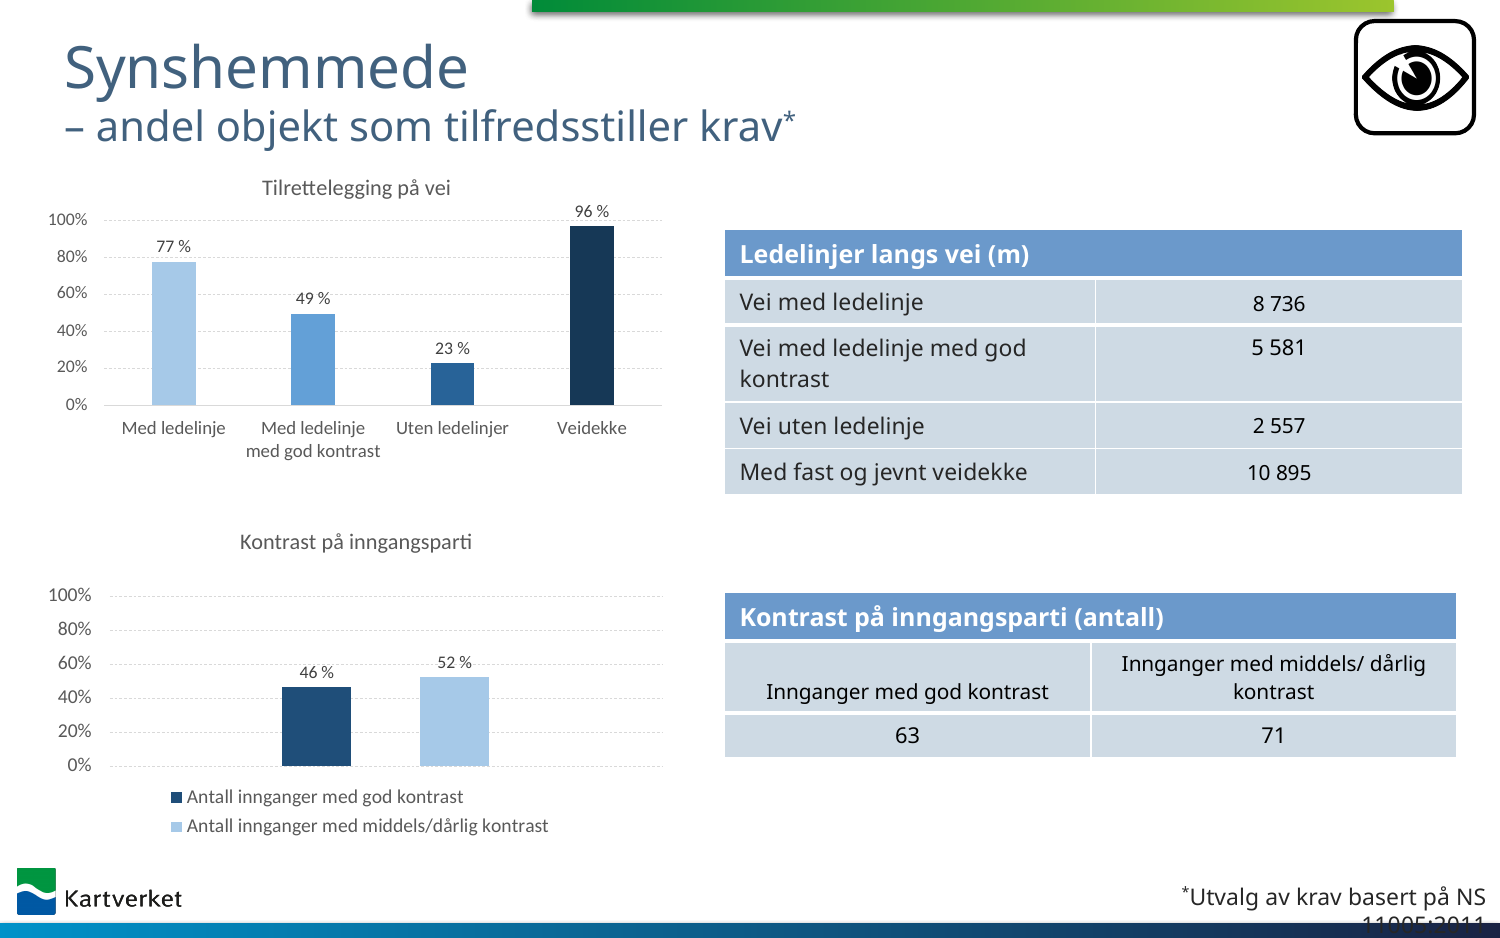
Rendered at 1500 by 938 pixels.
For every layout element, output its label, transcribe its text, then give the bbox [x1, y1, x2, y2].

picture [41, 166, 673, 492]
text_box Synshemmede – andel objekt som tilfredsstiller krav* [49, 24, 1431, 158]
text_box *Utvalg av krav basert på NS 11005:2011 [1068, 873, 1500, 938]
table_cell 63 [725, 715, 1090, 757]
table_cell Med fast og jevnt veidekke [725, 449, 1095, 494]
table_cell Vei med ledelinje [725, 280, 1095, 323]
table_cell Vei med ledelinje med god kontrast [725, 327, 1095, 401]
table_header Ledelinjer langs vei (m) [725, 230, 1462, 276]
table_cell 2 557 [1096, 403, 1462, 448]
table_cell Innganger med god kontrast [725, 643, 1090, 711]
table_cell Vei uten ledelinje [725, 403, 1095, 448]
table_header Kontrast på inngangsparti (antall) [725, 593, 1456, 639]
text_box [1355, 20, 1475, 134]
table_cell 8 736 [1096, 280, 1462, 323]
table_cell 71 [1092, 715, 1456, 757]
picture [41, 520, 673, 846]
table_cell 5 581 [1096, 327, 1462, 401]
table_cell Innganger med middels/ dårlig kontrast [1092, 643, 1456, 711]
table_cell 10 895 [1096, 449, 1462, 494]
